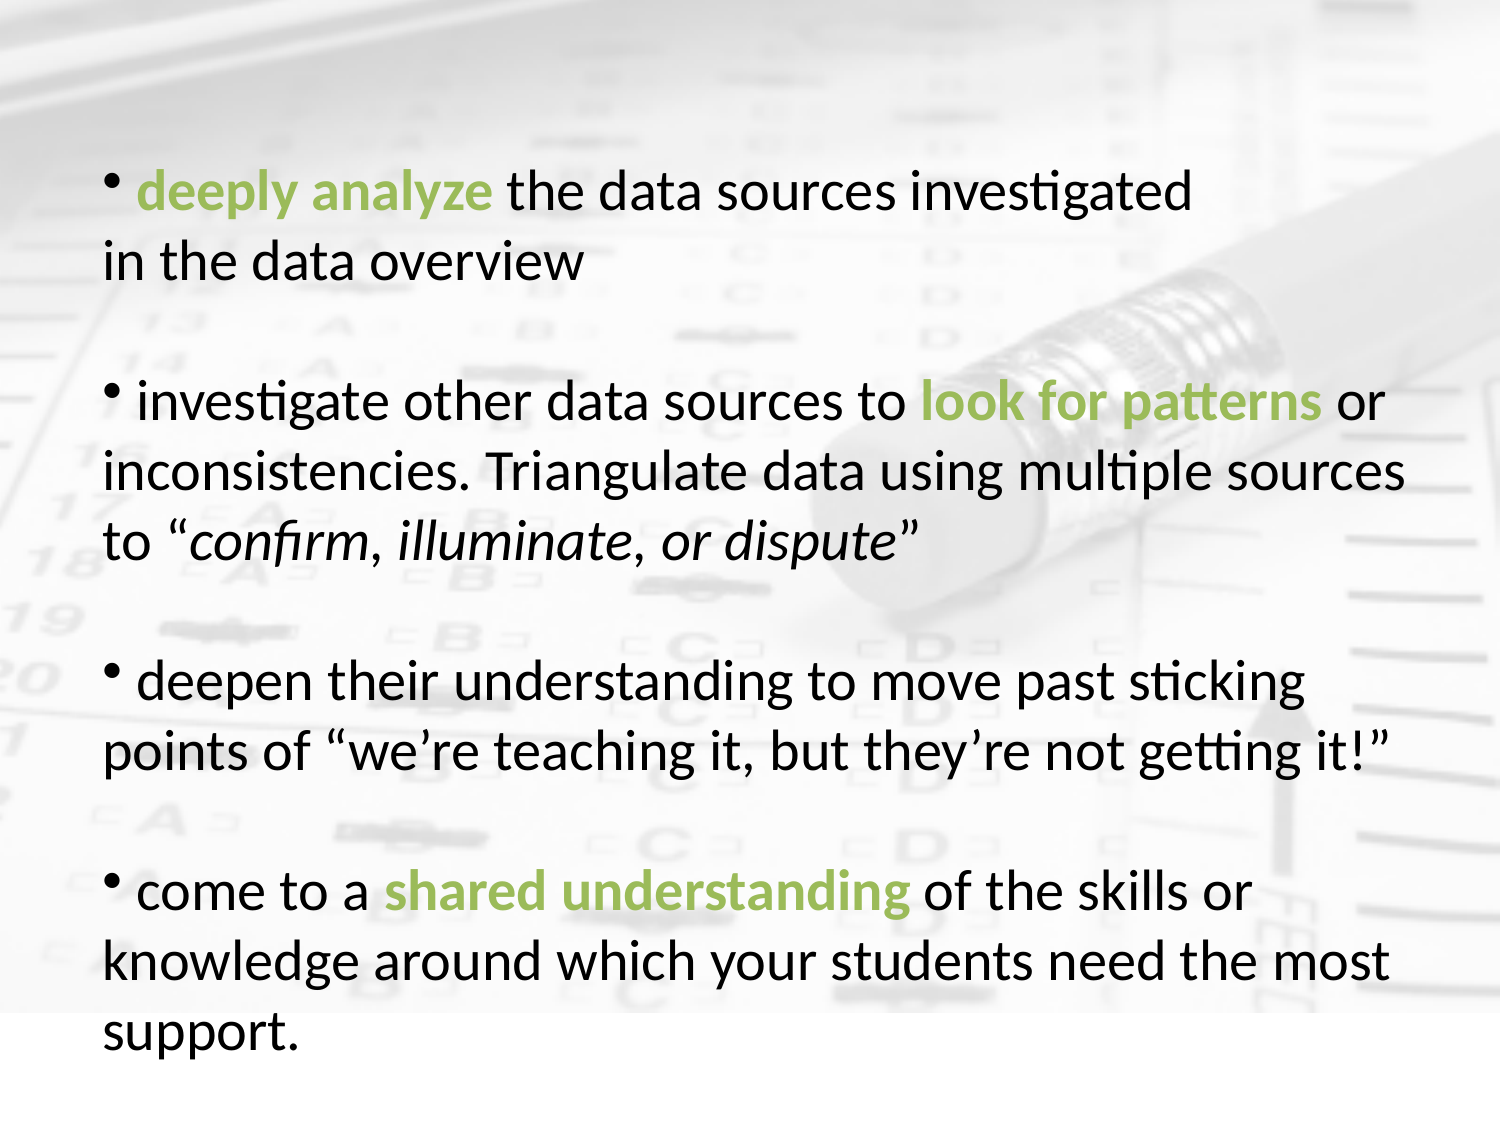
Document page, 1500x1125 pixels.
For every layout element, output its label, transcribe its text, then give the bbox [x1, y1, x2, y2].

picture [0, 0, 1500, 1013]
text_box deeply analyze the data sources investigated in the data overview investigate other data sources to look for patterns or inconsistencies. Triangulate data using multiple sources to “confirm, illuminate, or dispute” deepen their understanding to move past sticking points of “we’re teaching it, but they’re not getting it!” come to a shared understanding of the skills or knowledge around which your students need the most support. [87, 1022, 1438, 1070]
